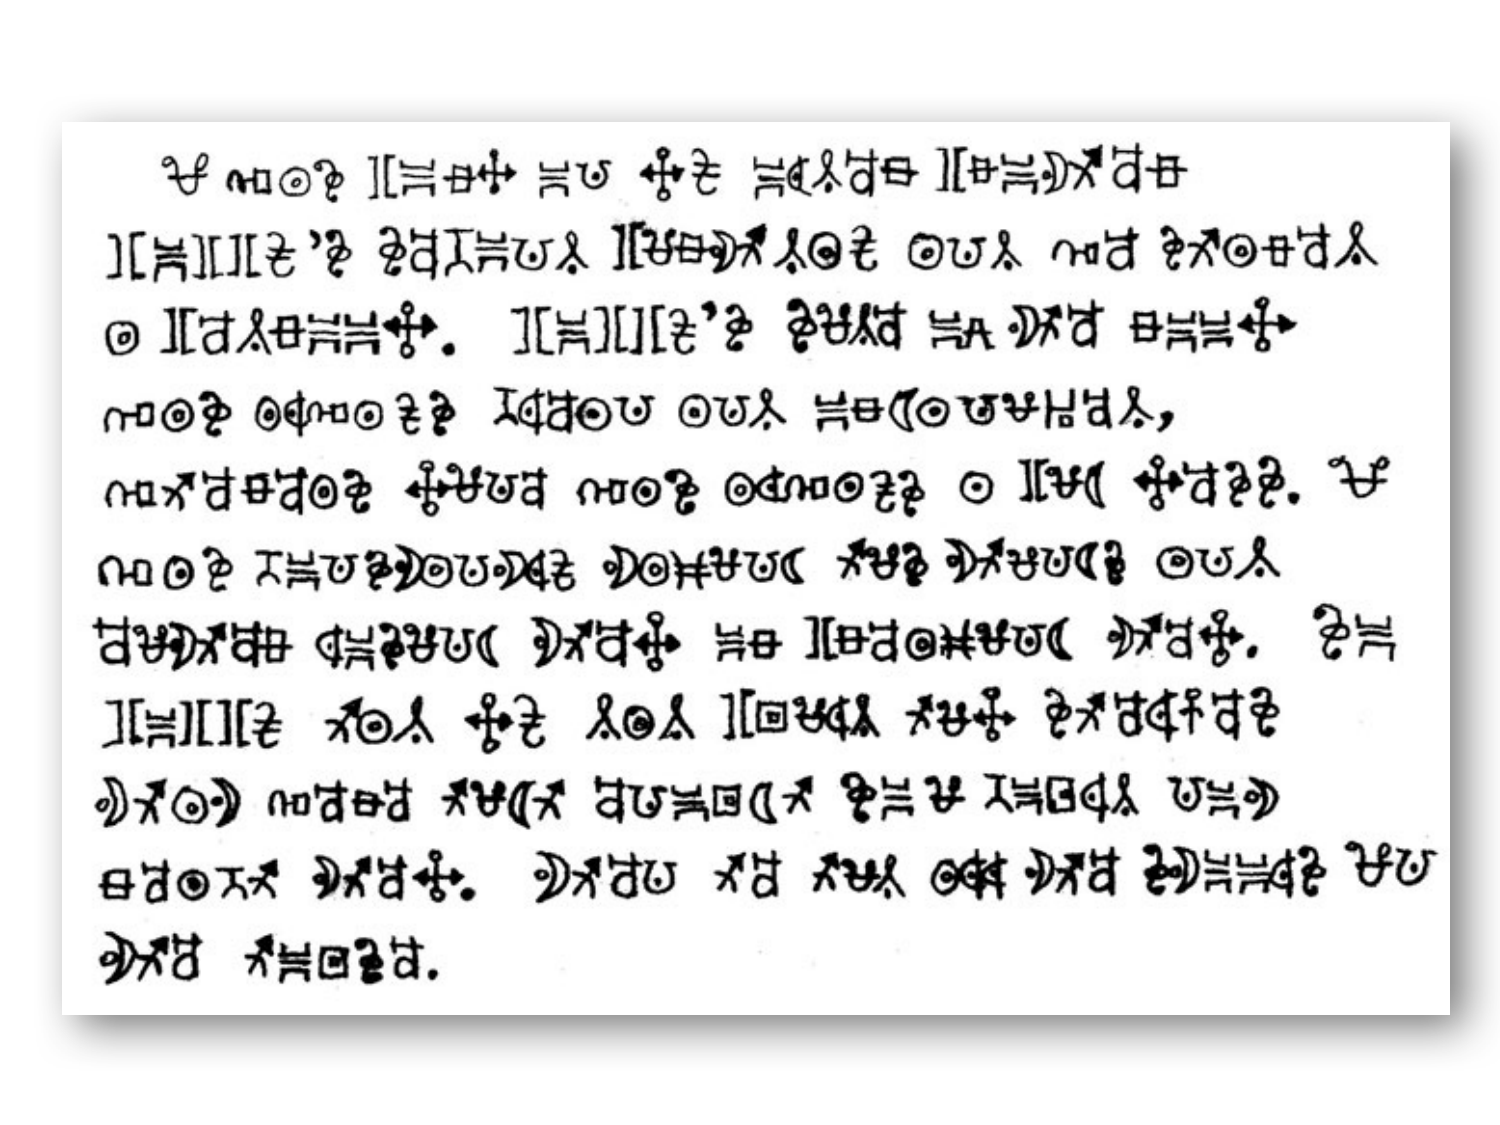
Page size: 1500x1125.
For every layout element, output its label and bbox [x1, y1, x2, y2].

list [62, 122, 1451, 1016]
